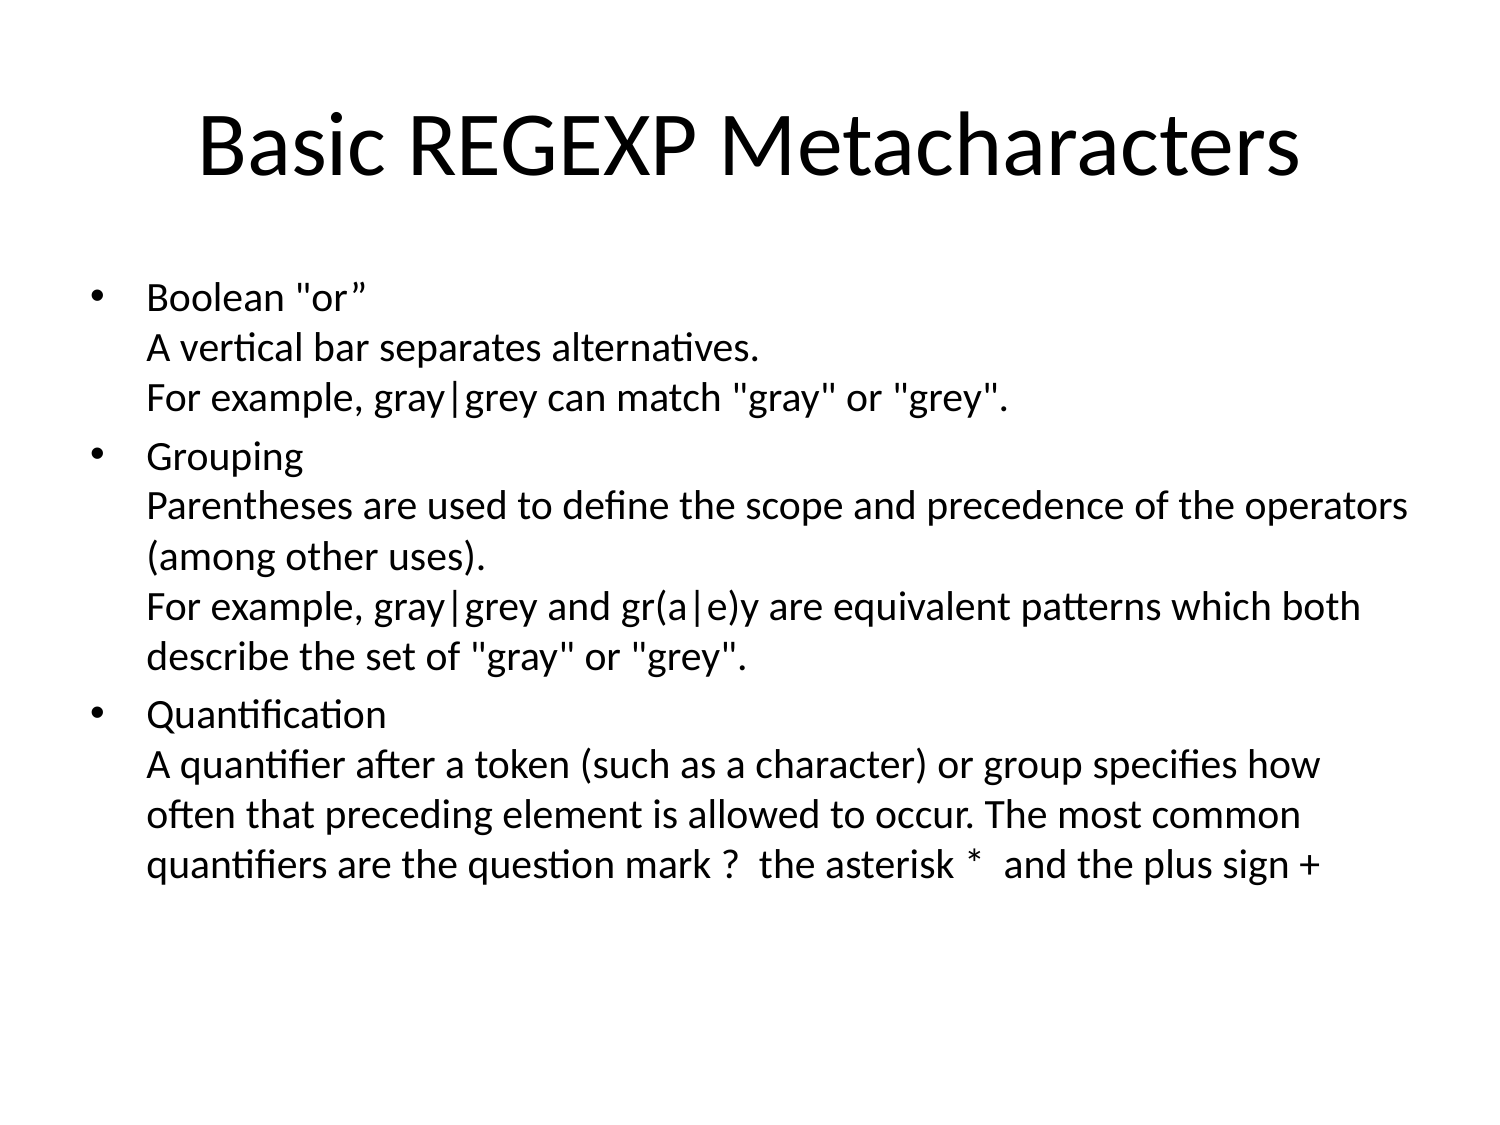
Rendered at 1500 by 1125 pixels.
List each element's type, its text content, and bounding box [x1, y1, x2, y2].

list Boolean "or” A vertical bar separates alternatives. For example, gray|grey can match "gray" or "grey". Grouping Parentheses are used to define the scope and precedence of the operators (among other uses). For example, gray|grey and gr(a|e)y are equivalent patterns which both describe the set of "gray" or "grey". Quantification A quantifier after a token (such as a character) or group specifies how often that preceding element is allowed to occur. The most common quantifiers are the question mark ? the asterisk * and the plus sign + [75, 262, 1425, 1005]
title Basic REGEXP Metacharacters [75, 45, 1425, 233]
